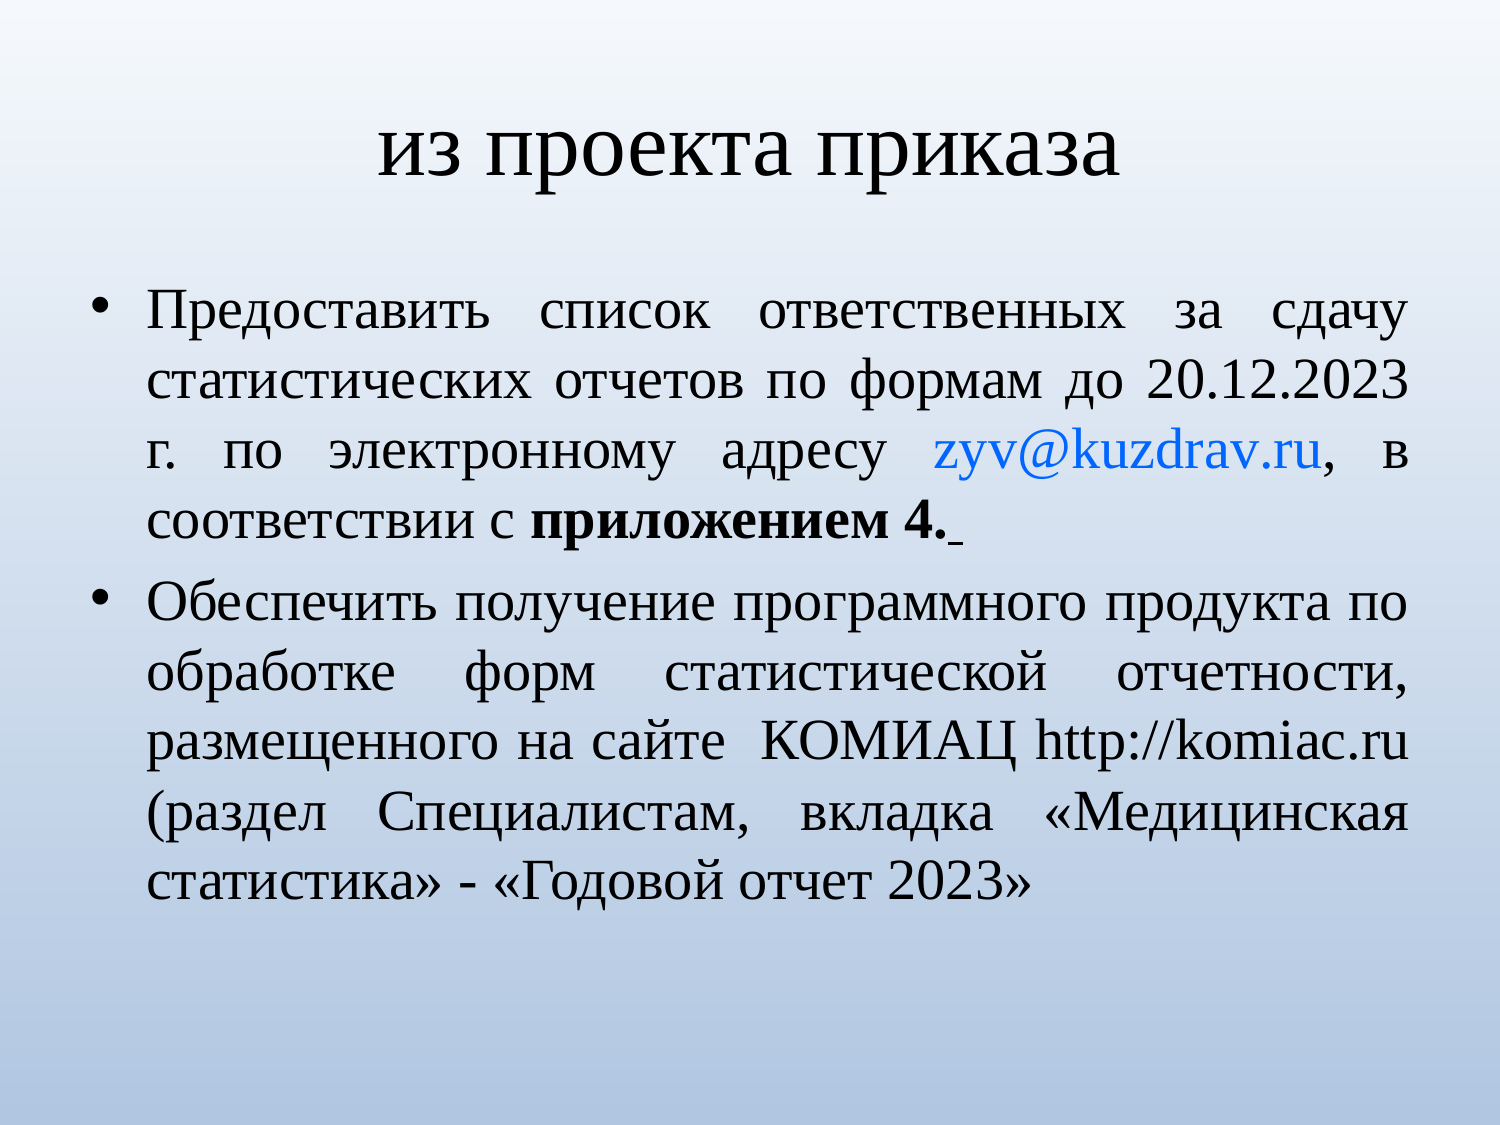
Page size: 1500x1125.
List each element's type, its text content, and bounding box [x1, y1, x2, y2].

title из проекта приказа [74, 44, 1426, 233]
list Предоставить список ответственных за сдачу статистических отчетов по формам до 20.12.2023 г. по электронному адресу zyv@kuzdrav.ru, в соответствии с приложением 4. Обеспечить получение программного продукта по обработке форм статистической отчетности, размещенного на сайте КОМИАЦ http://komiac.ru (раздел Специалистам, вкладка «Медицинская статистика» - «Годовой отчет 2023» [74, 262, 1426, 1006]
